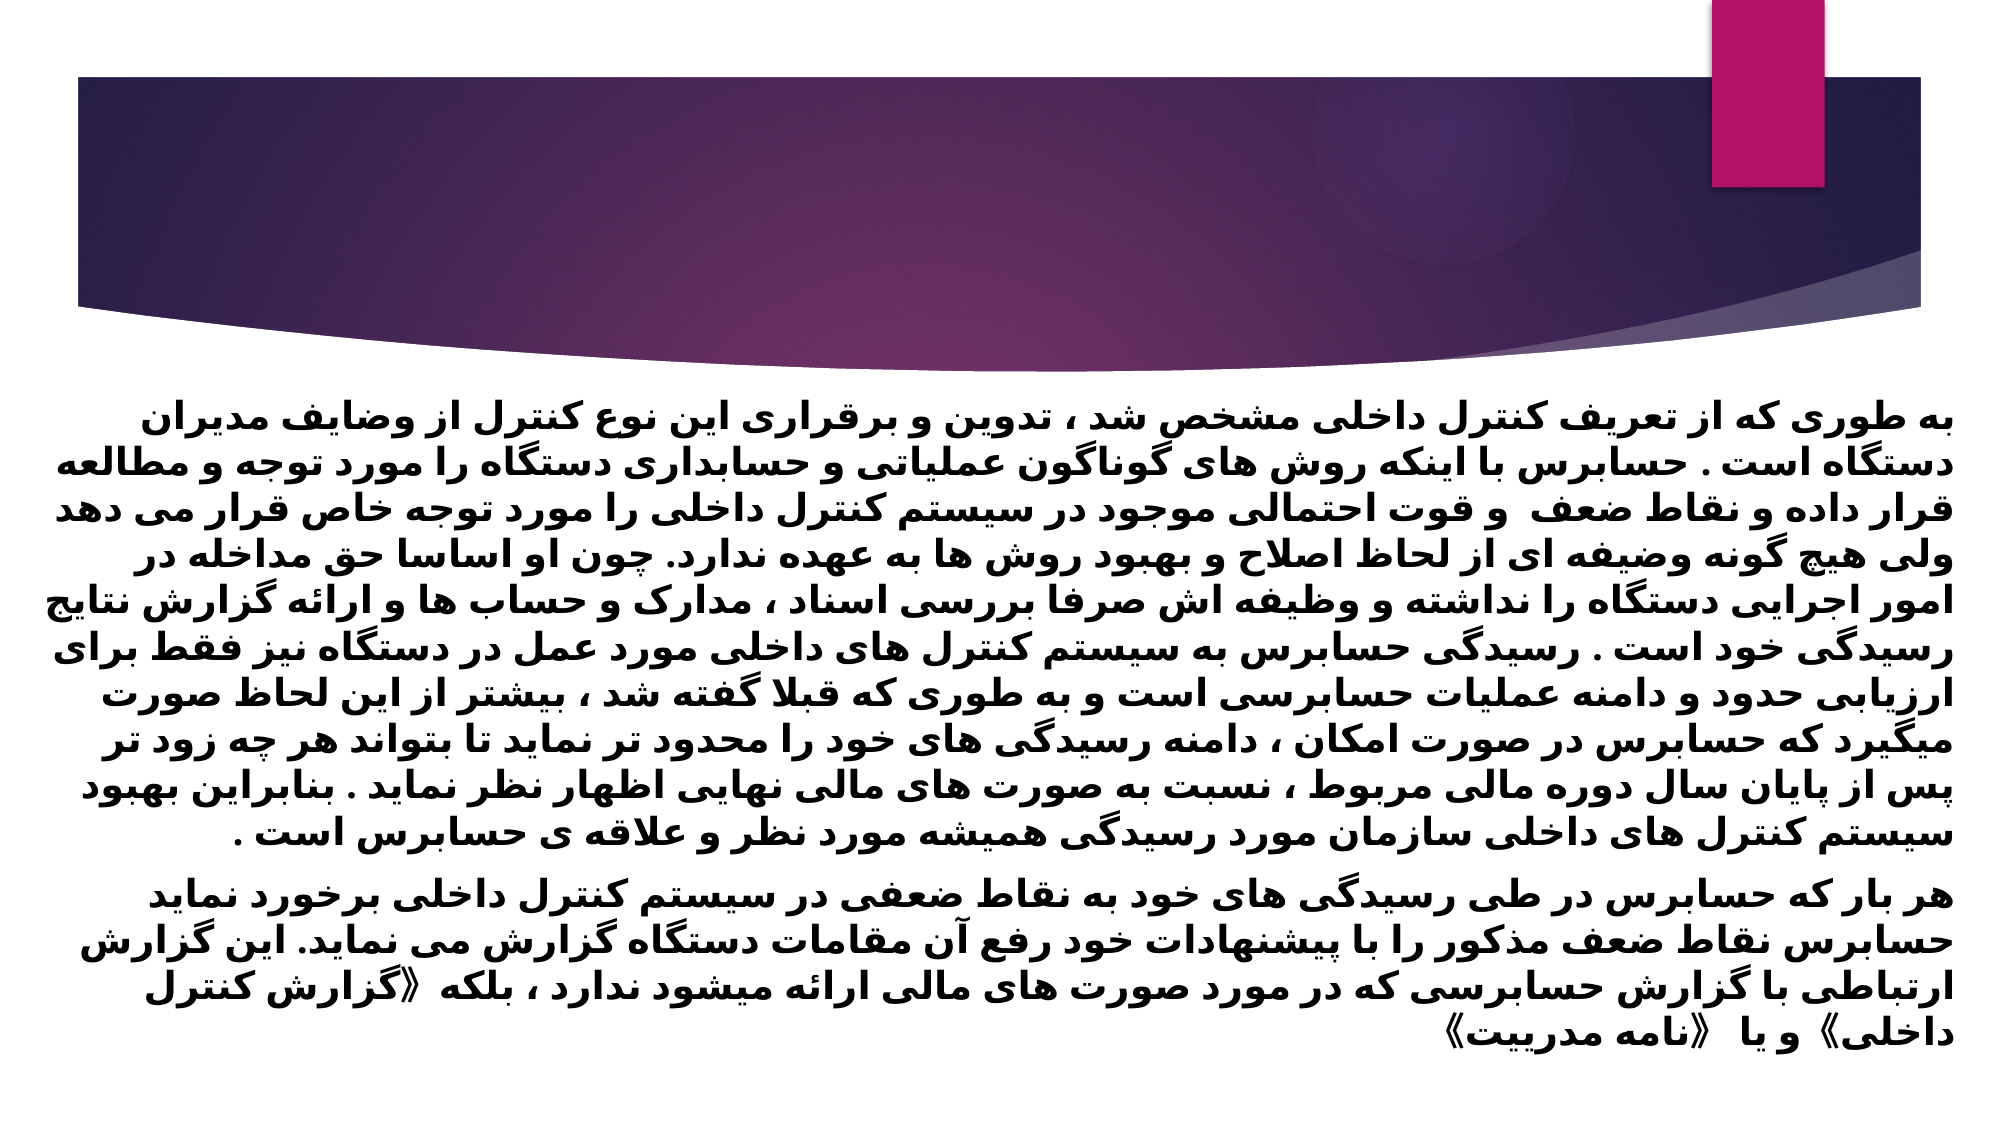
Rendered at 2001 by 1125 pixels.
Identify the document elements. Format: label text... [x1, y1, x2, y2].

list به طوری که از تعریف کنترل داخلی مشخص شد ، تدوین و برقراری این نوع کنترل از وضایف مدیران دستگاه است . حسابرس با اینکه روش های گوناگون عملیاتی و حسابداری دستگاه را مورد توجه و مطالعه قرار داده و نقاط ضعف و قوت احتمالی موجود در سیستم کنترل داخلی را مورد توجه خاص قرار می دهد ولی هیچ گونه وضیفه ای از لحاظ اصلاح و بهبود روش ها به عهده ندارد. چون او اساسا حق مداخله در امور اجرایی دستگاه را نداشته و وظیفه اش صرفا بررسی اسناد ، مدارک و حساب ها و ارائه گزارش نتایج رسیدگی خود است . رسیدگی حسابرس به سیستم کنترل های داخلی مورد عمل در دستگاه نیز فقط برای ارزیابی حدود و دامنه عملیات حسابرسی است و به طوری که قبلا گفته شد ، بیشتر از این لحاظ صورت میگیرد که حسابرس در صورت امکان ، دامنه رسیدگی های خود را محدود تر نماید تا بتواند هر چه زود تر پس از پایان سال دوره مالی مربوط ، نسبت به صورت های مالی نهایی اظهار نظر نماید . بنابراین بهبود سیستم کنترل های داخلی سازمان مورد رسیدگی همیشه مورد نظر و علاقه ی حسابرس است . هر بار که حسابرس در طی رسیدگی های خود به نقاط ضعفی در سیستم کنترل داخلی برخورد نماید حسابرس نقاط ضعف مذکور را با پیشنهادات خود رفع آن مقامات دستگاه گزارش می نماید. این گزارش ارتباطی با گزارش حسابرسی که در مورد صورت های مالی ارائه میشود ندارد ، بلکه《گزارش کنترل داخلی》و یا 《نامه مدرییت》 [29, 383, 1971, 1074]
